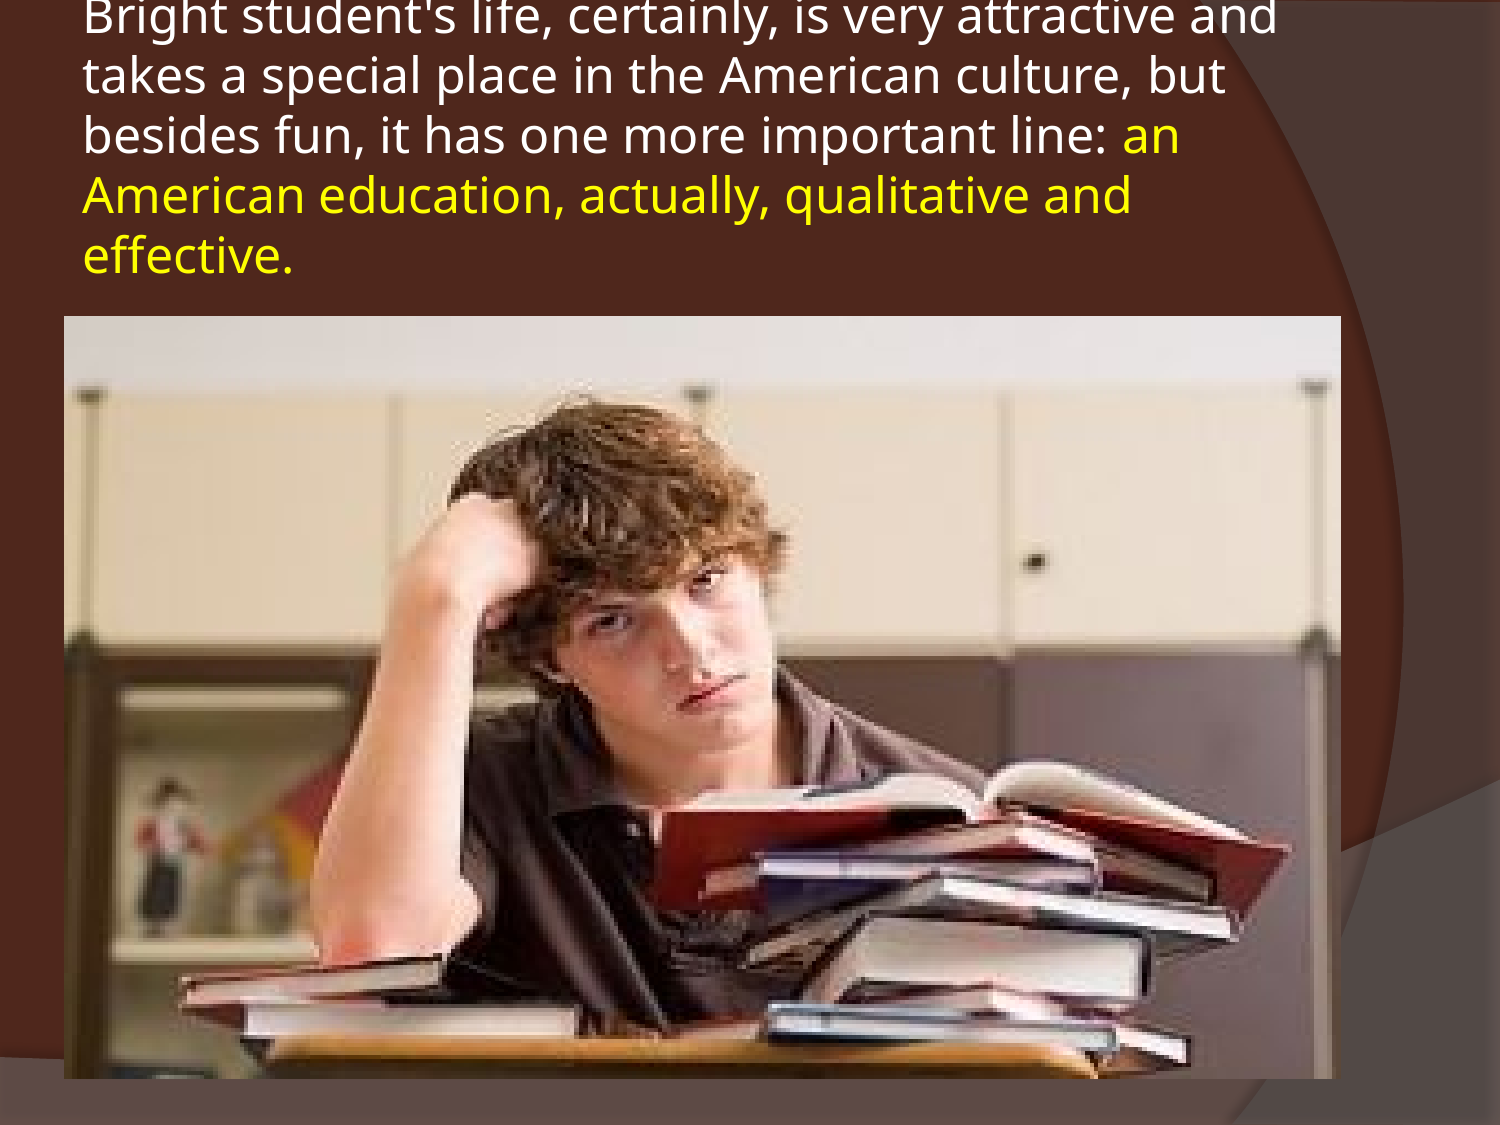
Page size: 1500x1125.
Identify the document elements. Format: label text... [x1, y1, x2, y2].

title Bright student's life, certainly, is very attractive and takes a special place in the American culture, but besides fun, it has one more important line: an American education, actually, qualitative and effective. [75, 45, 1300, 282]
picture [64, 316, 1341, 1079]
